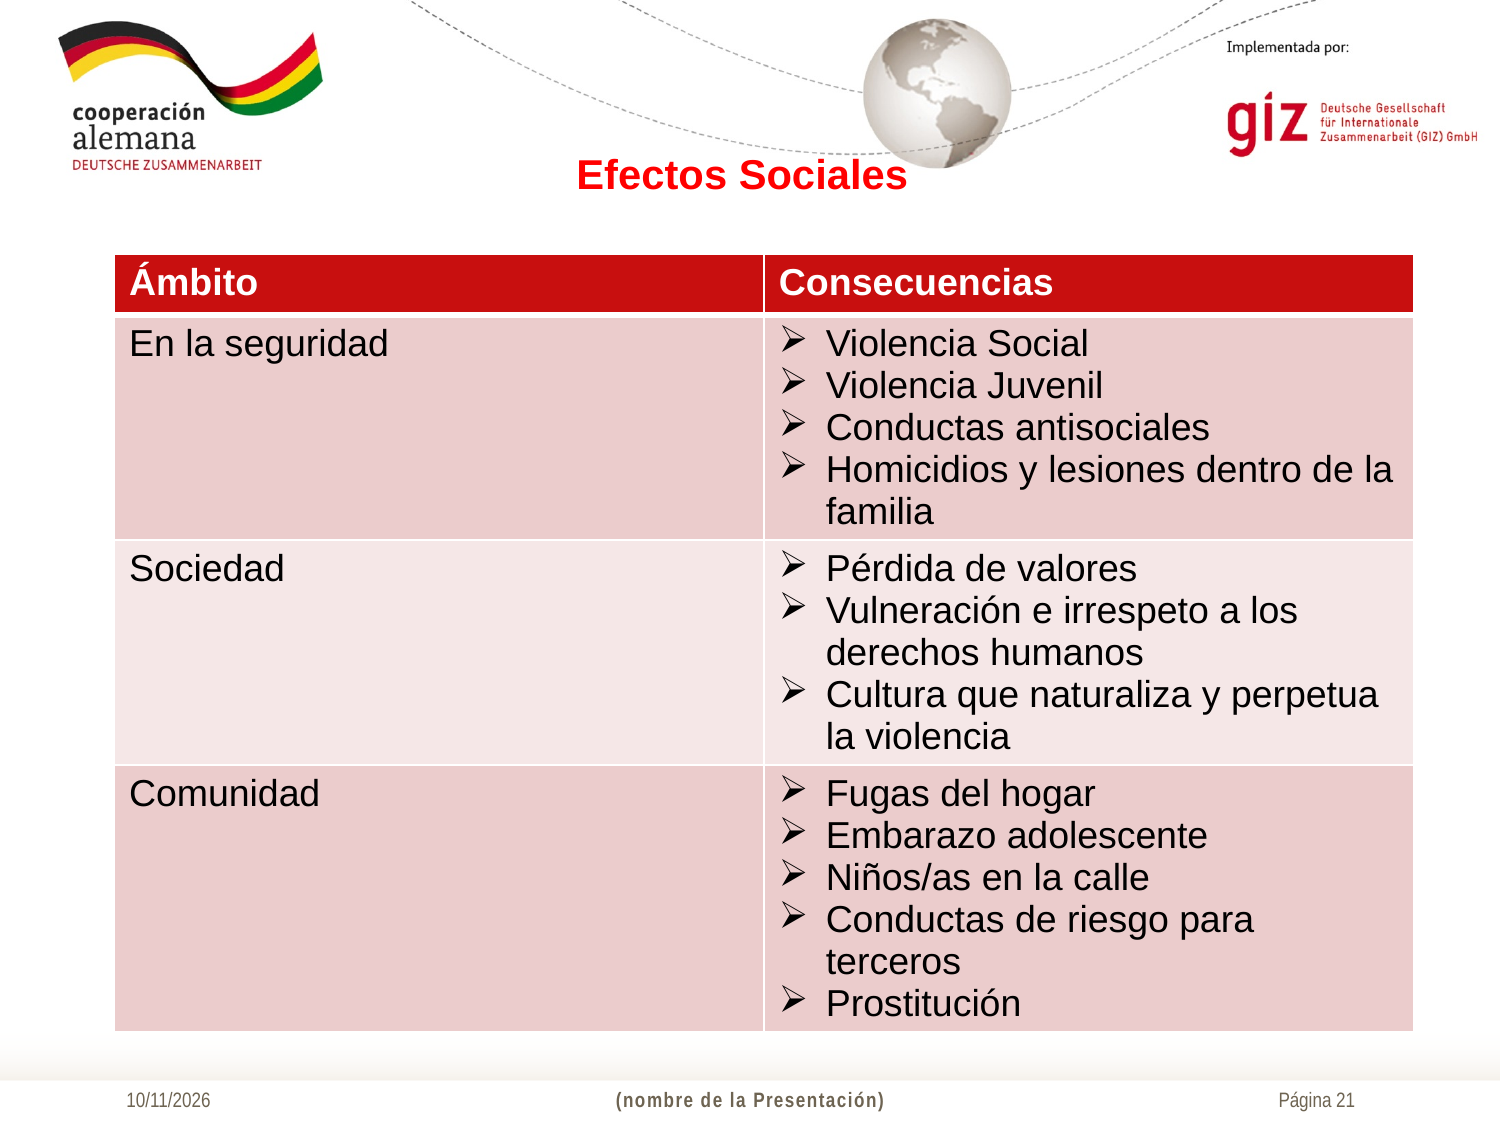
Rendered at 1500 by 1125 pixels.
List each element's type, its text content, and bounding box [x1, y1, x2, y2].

table_header Consecuencias [765, 255, 1413, 312]
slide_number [111, 1079, 325, 1121]
table_cell Comunidad [115, 766, 763, 1031]
table_header Ámbito [115, 255, 763, 312]
table_cell Pérdida de valores Vulneración e irrespeto a los derechos humanos Cultura que naturaliza y perpetua la violencia [765, 541, 1413, 764]
table_cell En la seguridad [115, 318, 763, 539]
footer (nombre de la Presentación) [469, 1079, 1031, 1121]
picture [0, 0, 1500, 188]
picture [0, 959, 1500, 1081]
table_cell Sociedad [115, 541, 763, 764]
text_box Efectos Sociales [104, 140, 1381, 242]
table_cell Violencia Social Violencia Juvenil Conductas antisociales Homicidios y lesiones dentro de la familia [765, 318, 1413, 539]
table_cell Fugas del hogar Embarazo adolescente Niños/as en la calle Conductas de riesgo para terceros Prostitución [765, 766, 1413, 1031]
